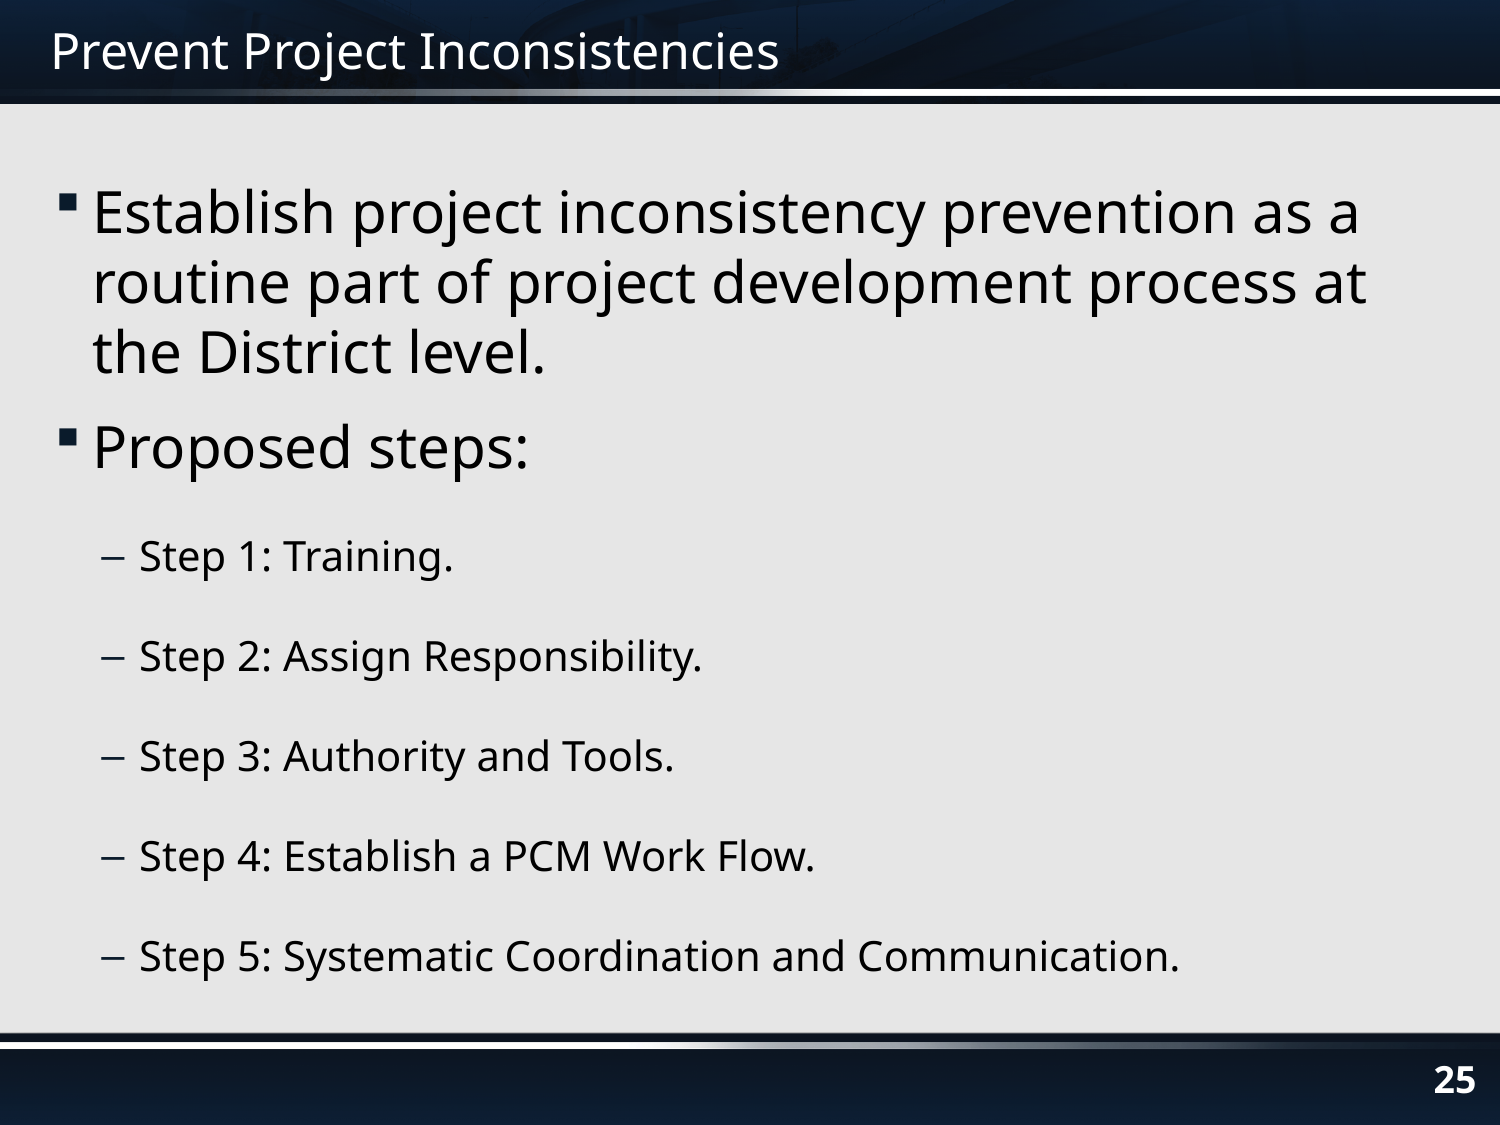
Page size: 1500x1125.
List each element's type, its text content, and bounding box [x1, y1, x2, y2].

picture [0, 1032, 1500, 1125]
title Prevent Project Inconsistencies [50, 12, 1421, 89]
list Establish project inconsistency prevention as a routine part of project development process at the District level. Proposed steps: Step 1: Training. Step 2: Assign Responsibility. Step 3: Authority and Tools. Step 4: Establish a PCM Work Flow. Step 5: Systematic Coordination and Communication. [54, 174, 1446, 1025]
picture [0, 0, 1500, 104]
